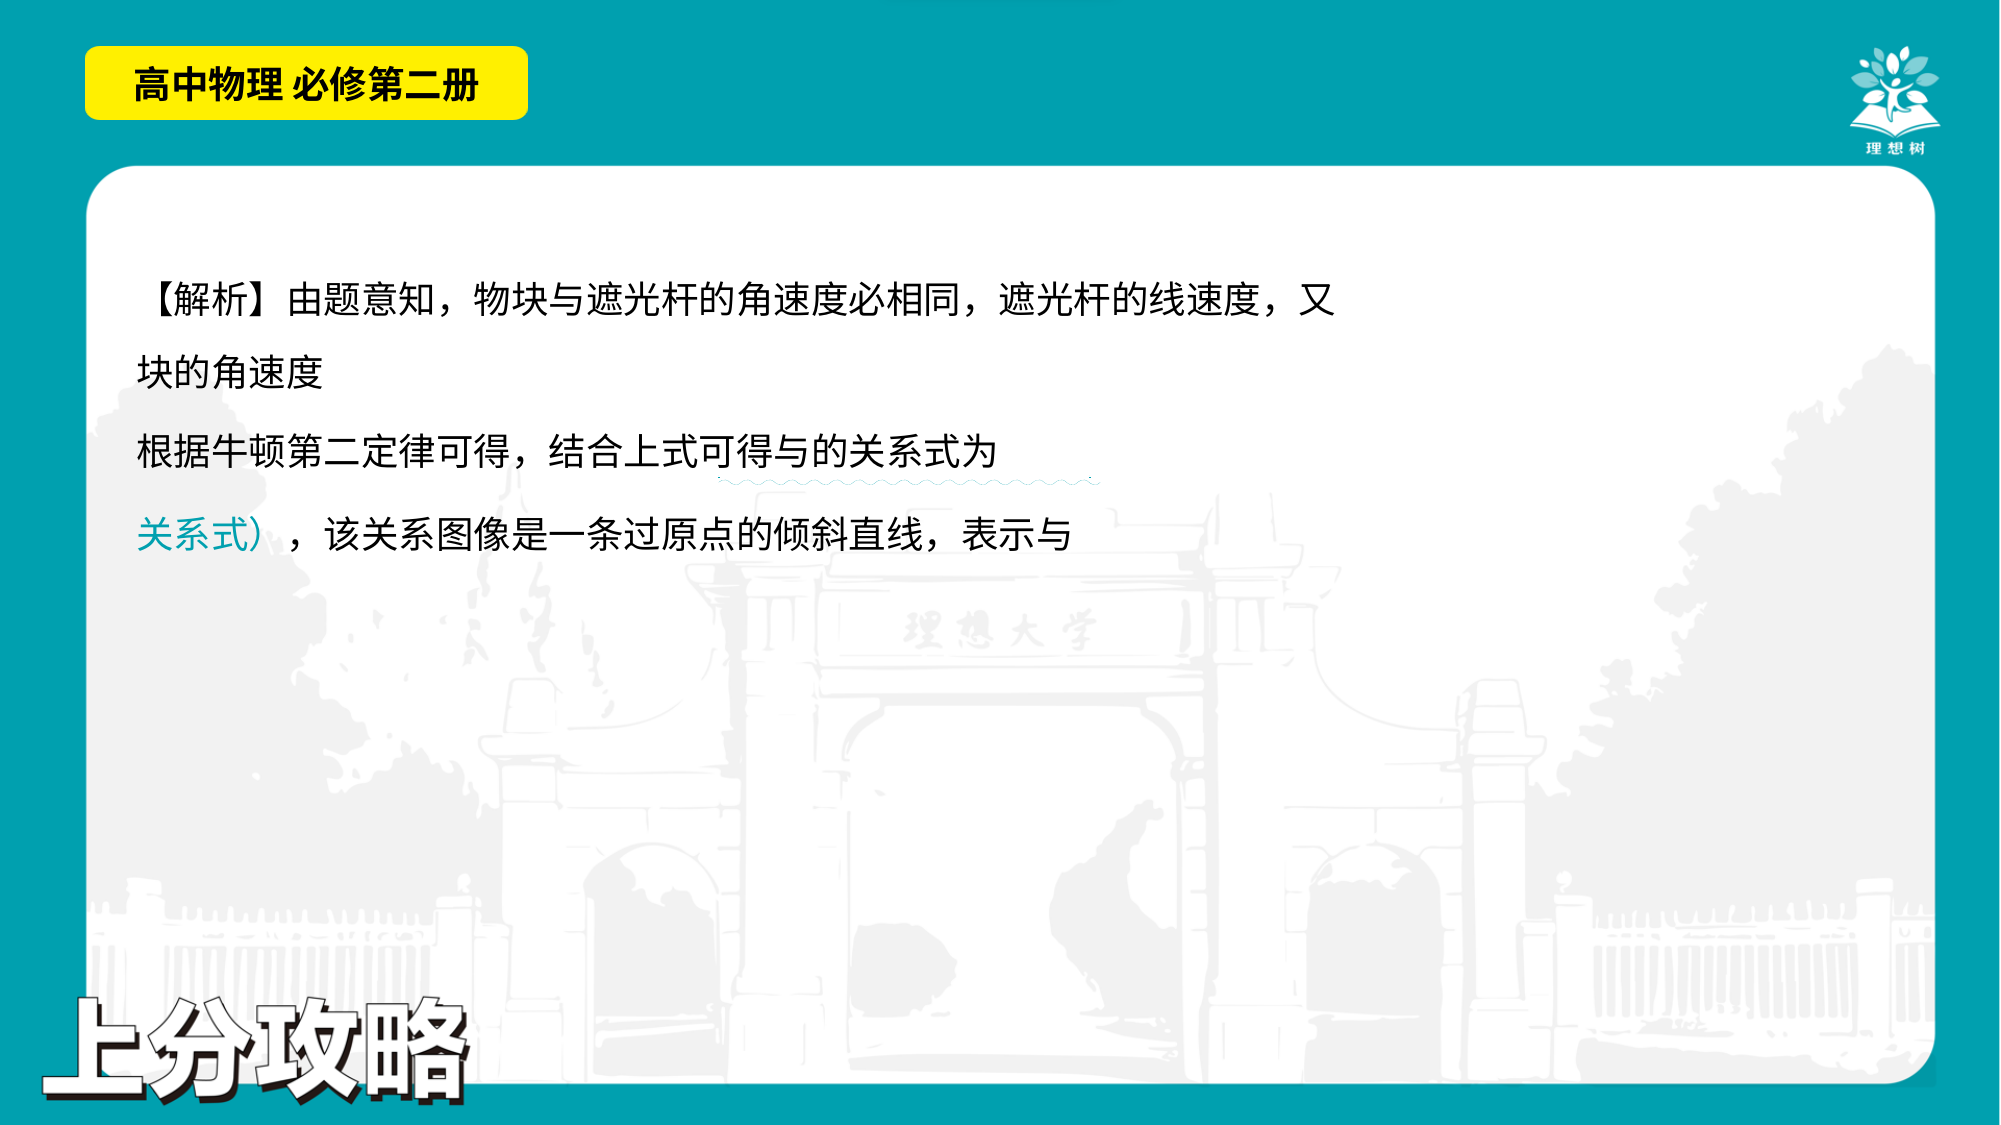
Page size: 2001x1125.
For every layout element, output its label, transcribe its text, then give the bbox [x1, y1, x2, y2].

text_box . . [717, 395, 1424, 476]
picture [0, 0, 2000, 1125]
